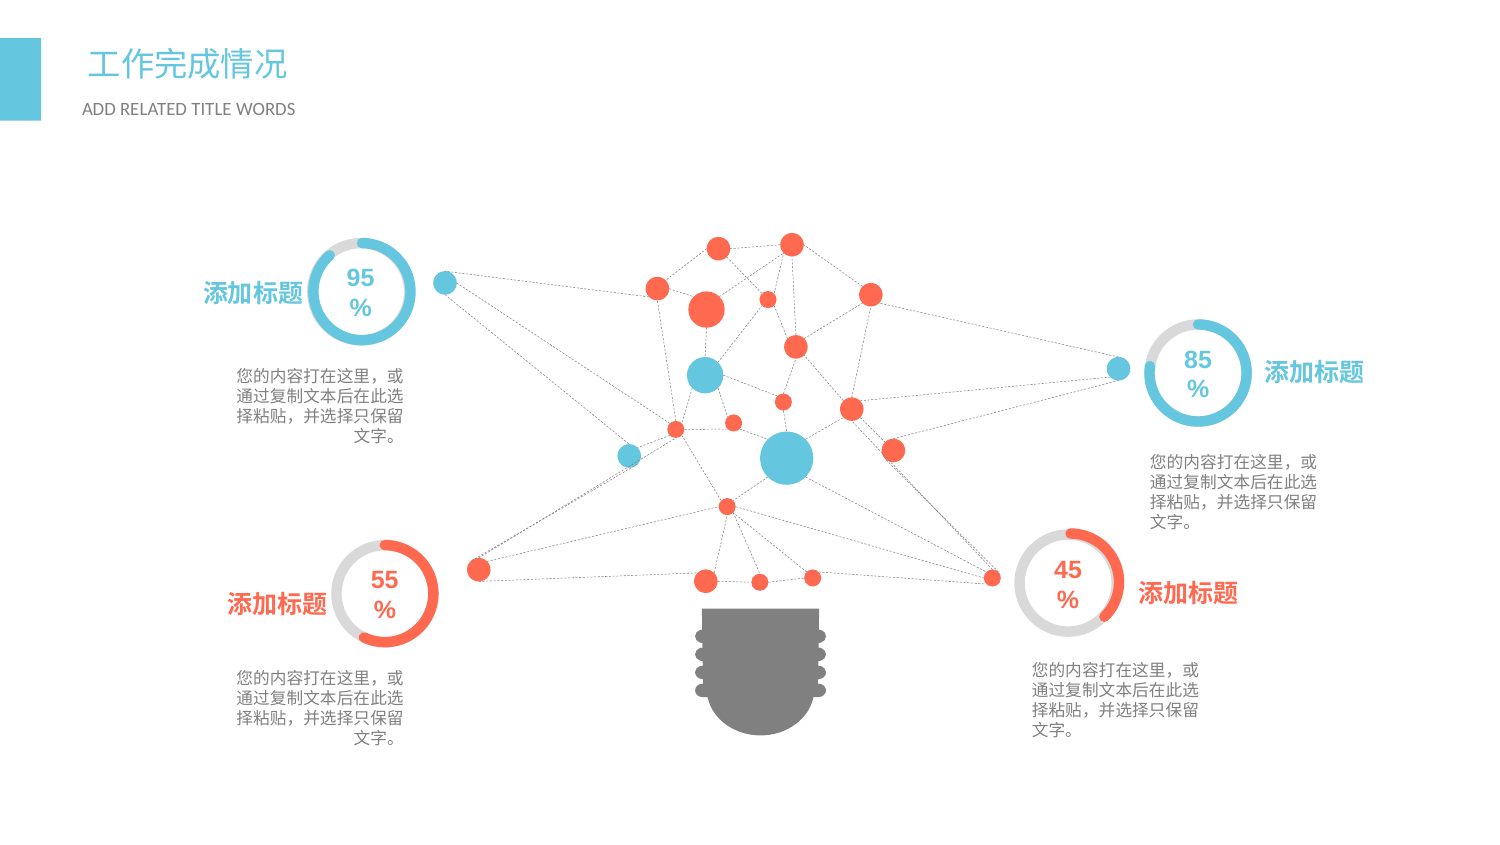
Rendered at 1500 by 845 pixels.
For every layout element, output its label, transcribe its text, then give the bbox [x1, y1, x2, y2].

text_box 添加标题 [1253, 350, 1376, 392]
text_box 您的内容打在这里，或通过复制文本后在此选择粘贴，并选择只保留文字。 [217, 360, 416, 452]
text_box 添加标题 [216, 583, 330, 625]
text_box 添加标题 [1136, 572, 1250, 614]
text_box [1019, 533, 1120, 632]
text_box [432, 232, 1131, 736]
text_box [336, 544, 434, 643]
text_box 您的内容打在这里，或通过复制文本后在此选择粘贴，并选择只保留文字。 [1020, 654, 1219, 746]
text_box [1149, 324, 1247, 422]
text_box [311, 242, 411, 341]
text_box 您的内容打在这里，或通过复制文本后在此选择粘贴，并选择只保留文字。 [1138, 446, 1337, 538]
text_box 添加标题 [191, 272, 306, 314]
text_box 您的内容打在这里，或通过复制文本后在此选择粘贴，并选择只保留文字。 [217, 662, 416, 754]
